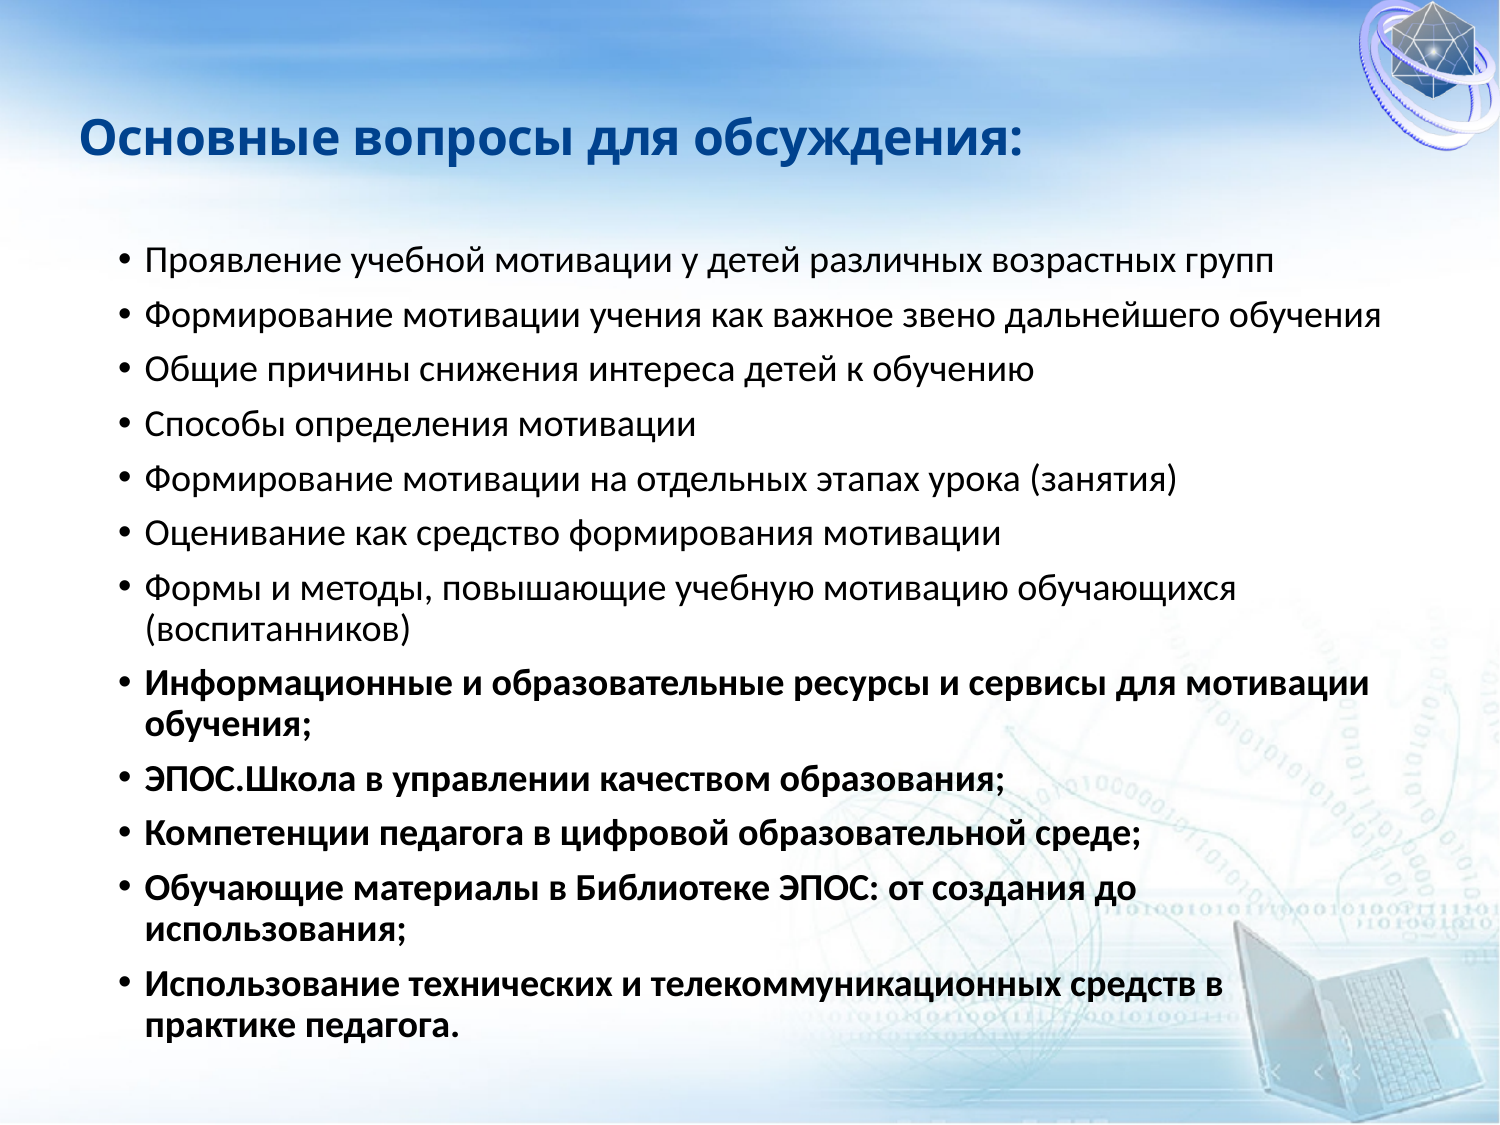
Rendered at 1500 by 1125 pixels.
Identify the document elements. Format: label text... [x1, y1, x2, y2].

picture [0, 0, 1500, 1125]
title Основные вопросы для обсуждения: [63, 45, 1454, 233]
list Проявление учебной мотивации у детей различных возрастных групп Формирование мотивации учения как важное звено дальнейшего обучения Общие причины снижения интереса детей к обучению Способы определения мотивации Формирование мотивации на отдельных этапах урока (занятия) Оценивание как средство формирования мотивации Формы и методы, повышающие учебную мотивацию обучающихся (воспитанников) Информационные и образовательные ресурсы и сервисы для мотивации обучения; ЭПОС.Школа в управлении качеством образования; Компетенции педагога в цифровой образовательной среде; Обучающие материалы в Библиотеке ЭПОС: от создания до использования; Использование технических и телекоммуникационных средств в практике педагога. [103, 232, 1397, 1071]
